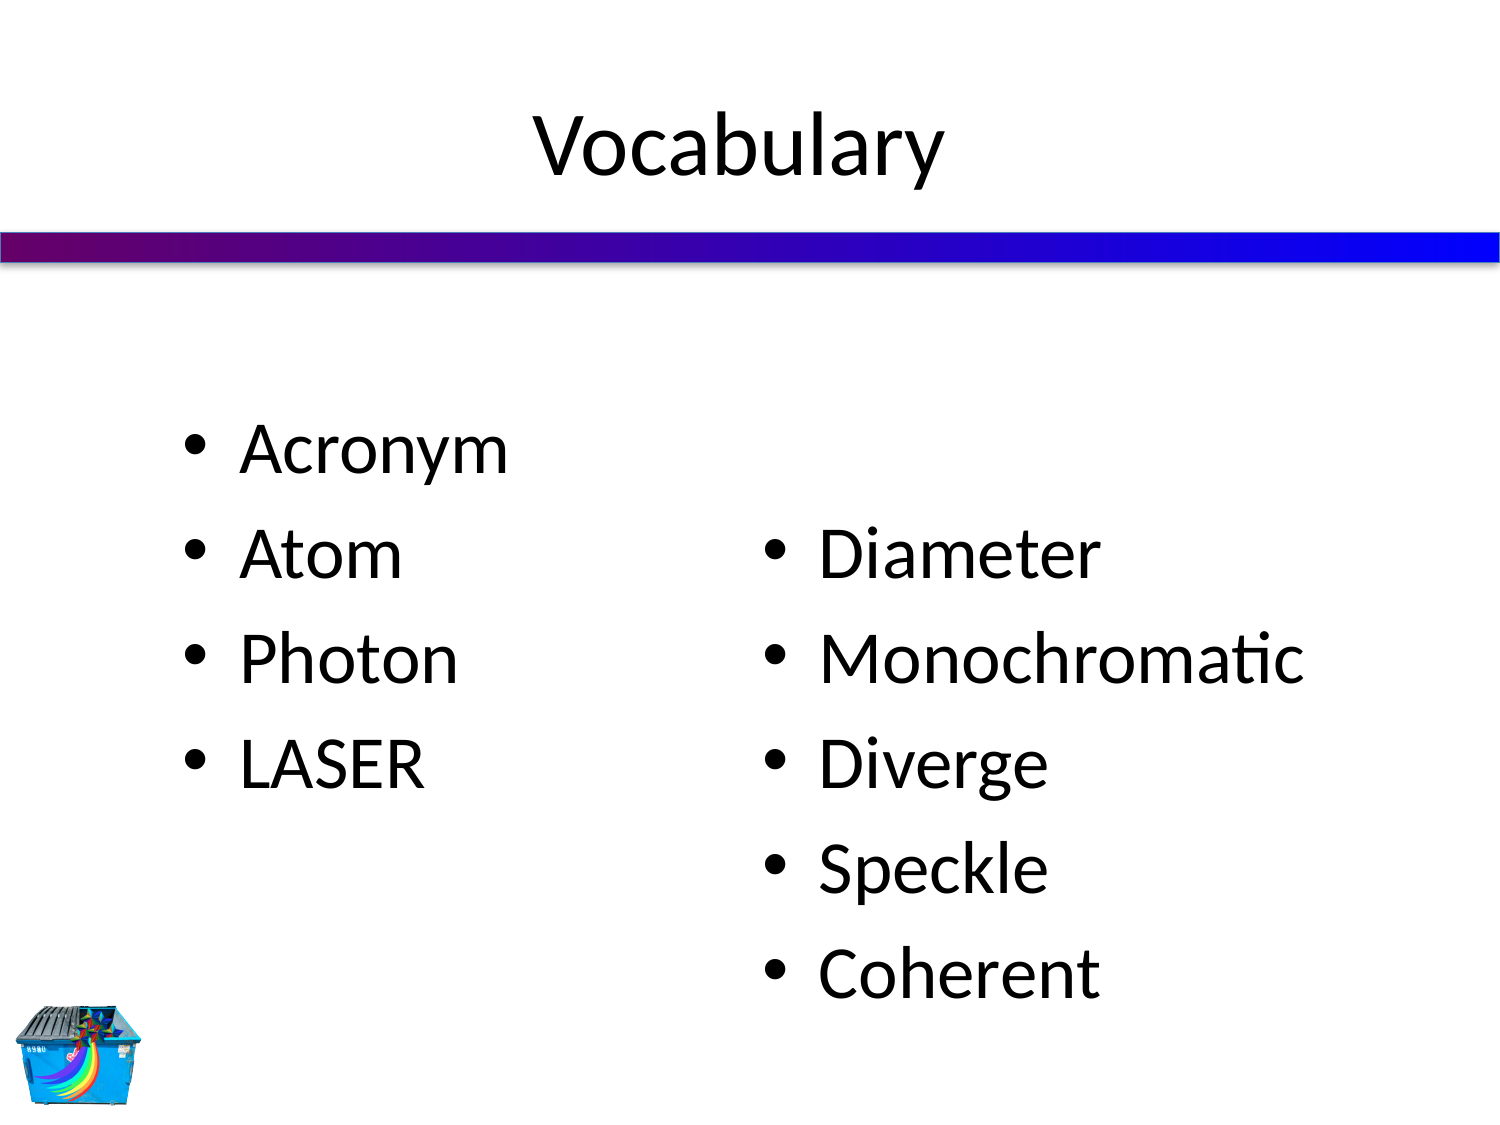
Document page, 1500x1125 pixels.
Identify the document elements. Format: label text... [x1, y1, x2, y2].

picture [14, 1004, 143, 1107]
list Acronym Atom Photon LASER Diameter Monochromatic Diverge Speckle Coherent [167, 390, 1358, 1125]
title Vocabulary [75, 45, 1425, 233]
